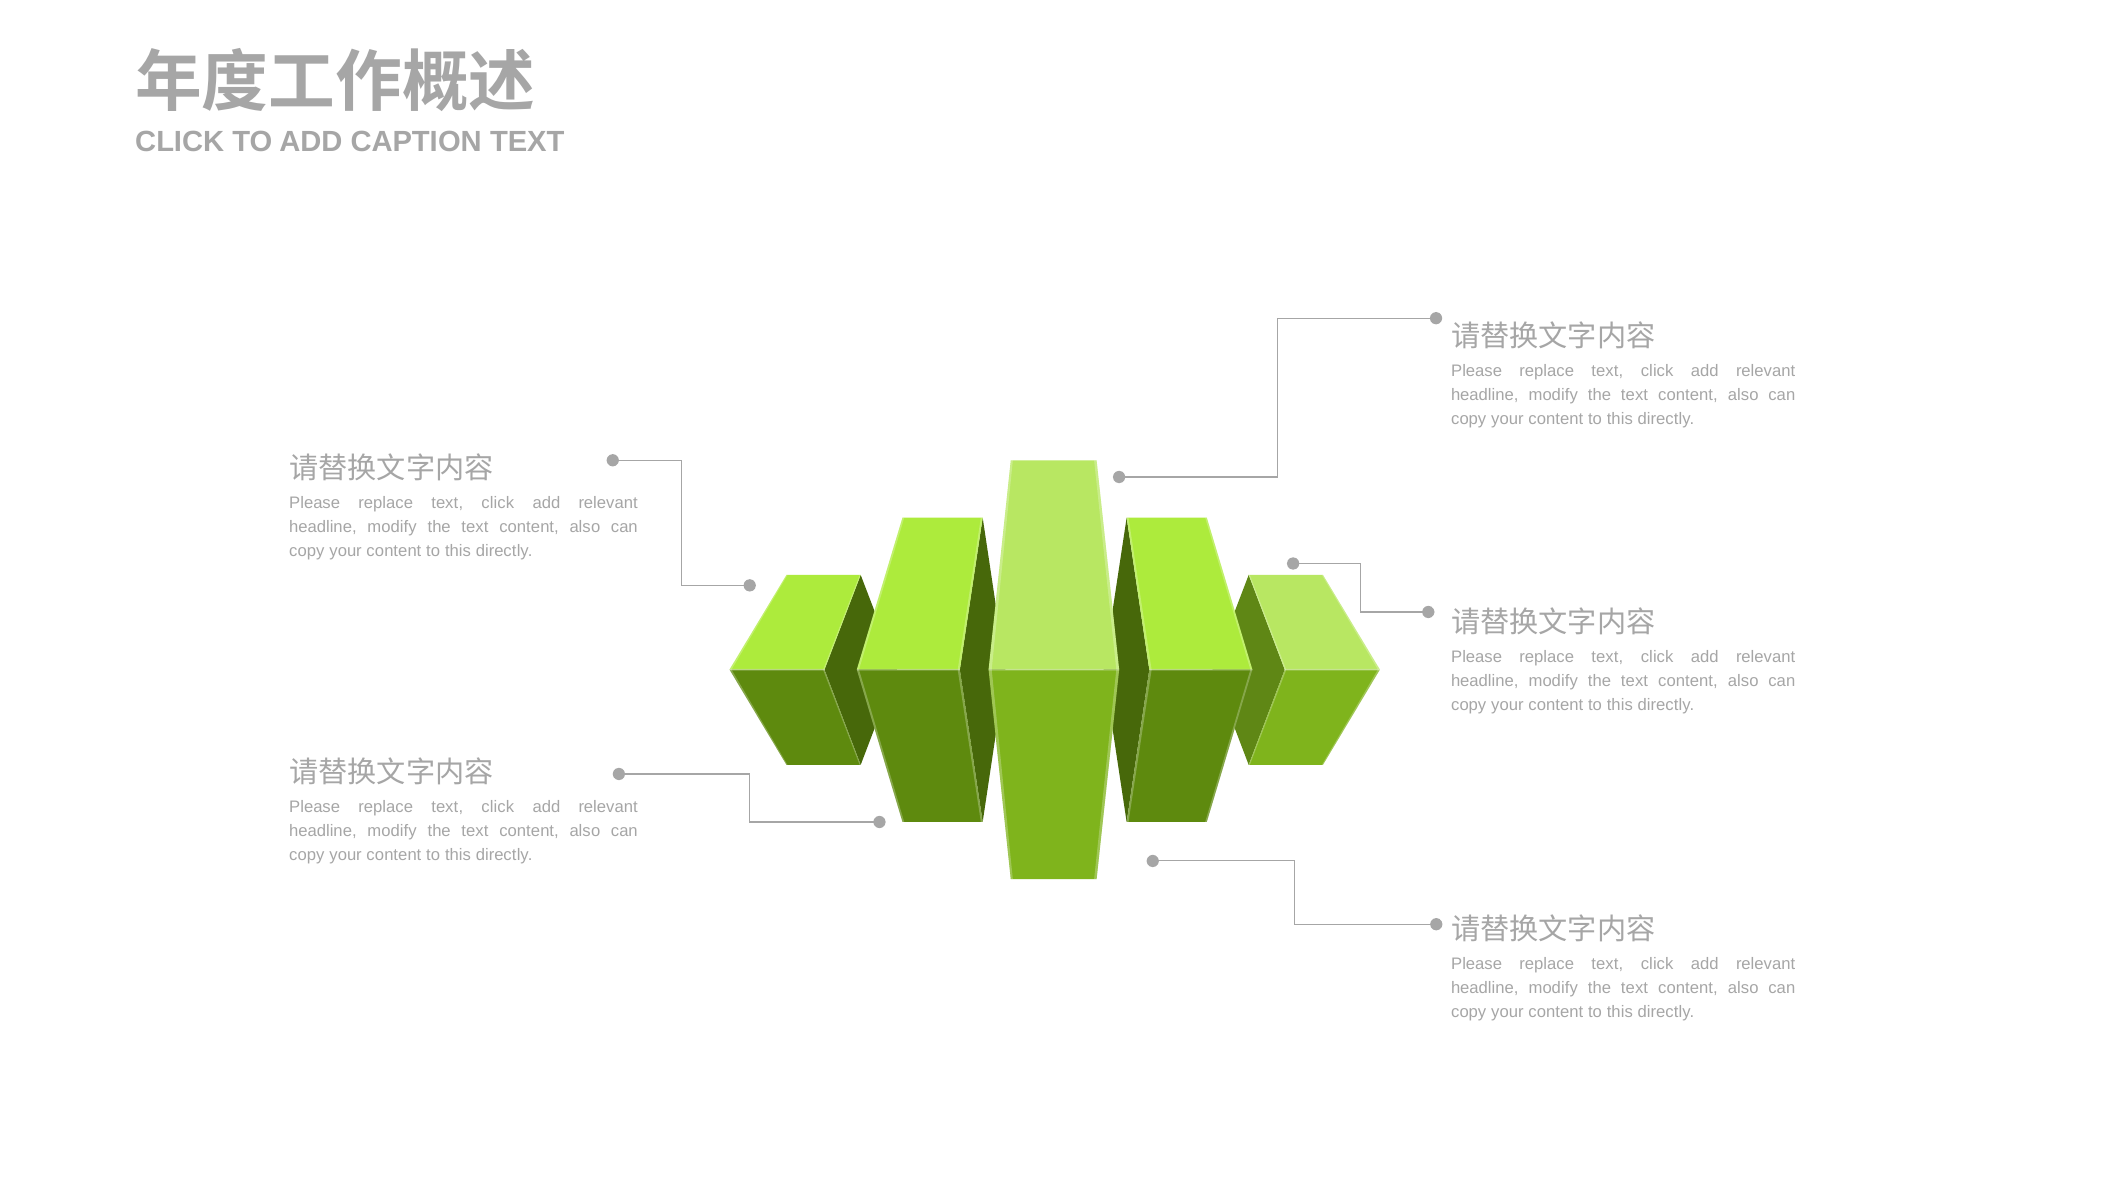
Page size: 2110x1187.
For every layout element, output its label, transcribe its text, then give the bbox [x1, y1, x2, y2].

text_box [1293, 563, 1429, 613]
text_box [612, 460, 750, 586]
text_box 请替换文字内容 [274, 739, 523, 796]
text_box Please replace text, click add relevant headline, modify the text content, also can copy your content to this directly. [274, 785, 654, 872]
text_box Please replace text, click add relevant headline, modify the text content, also can copy your content to this directly. [1436, 634, 1811, 722]
text_box Please replace text, click add relevant headline, modify the text content, also can copy your content to this directly. [1436, 941, 1811, 1029]
text_box 请替换文字内容 [274, 434, 523, 492]
text_box 请替换文字内容 [1436, 588, 1682, 646]
text_box CLICK TO ADD CAPTION TEXT [135, 122, 596, 158]
text_box 请替换文字内容 [1436, 302, 1682, 360]
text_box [1152, 860, 1437, 923]
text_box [1119, 318, 1437, 477]
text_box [618, 774, 880, 823]
text_box Please replace text, click add relevant headline, modify the text content, also can copy your content to this directly. [1437, 348, 1811, 436]
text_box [729, 460, 1380, 880]
text_box Please replace text, click add relevant headline, modify the text content, also can copy your content to this directly. [274, 480, 612, 567]
text_box 年度工作概述 [135, 38, 596, 119]
text_box 请替换文字内容 [1436, 895, 1682, 953]
